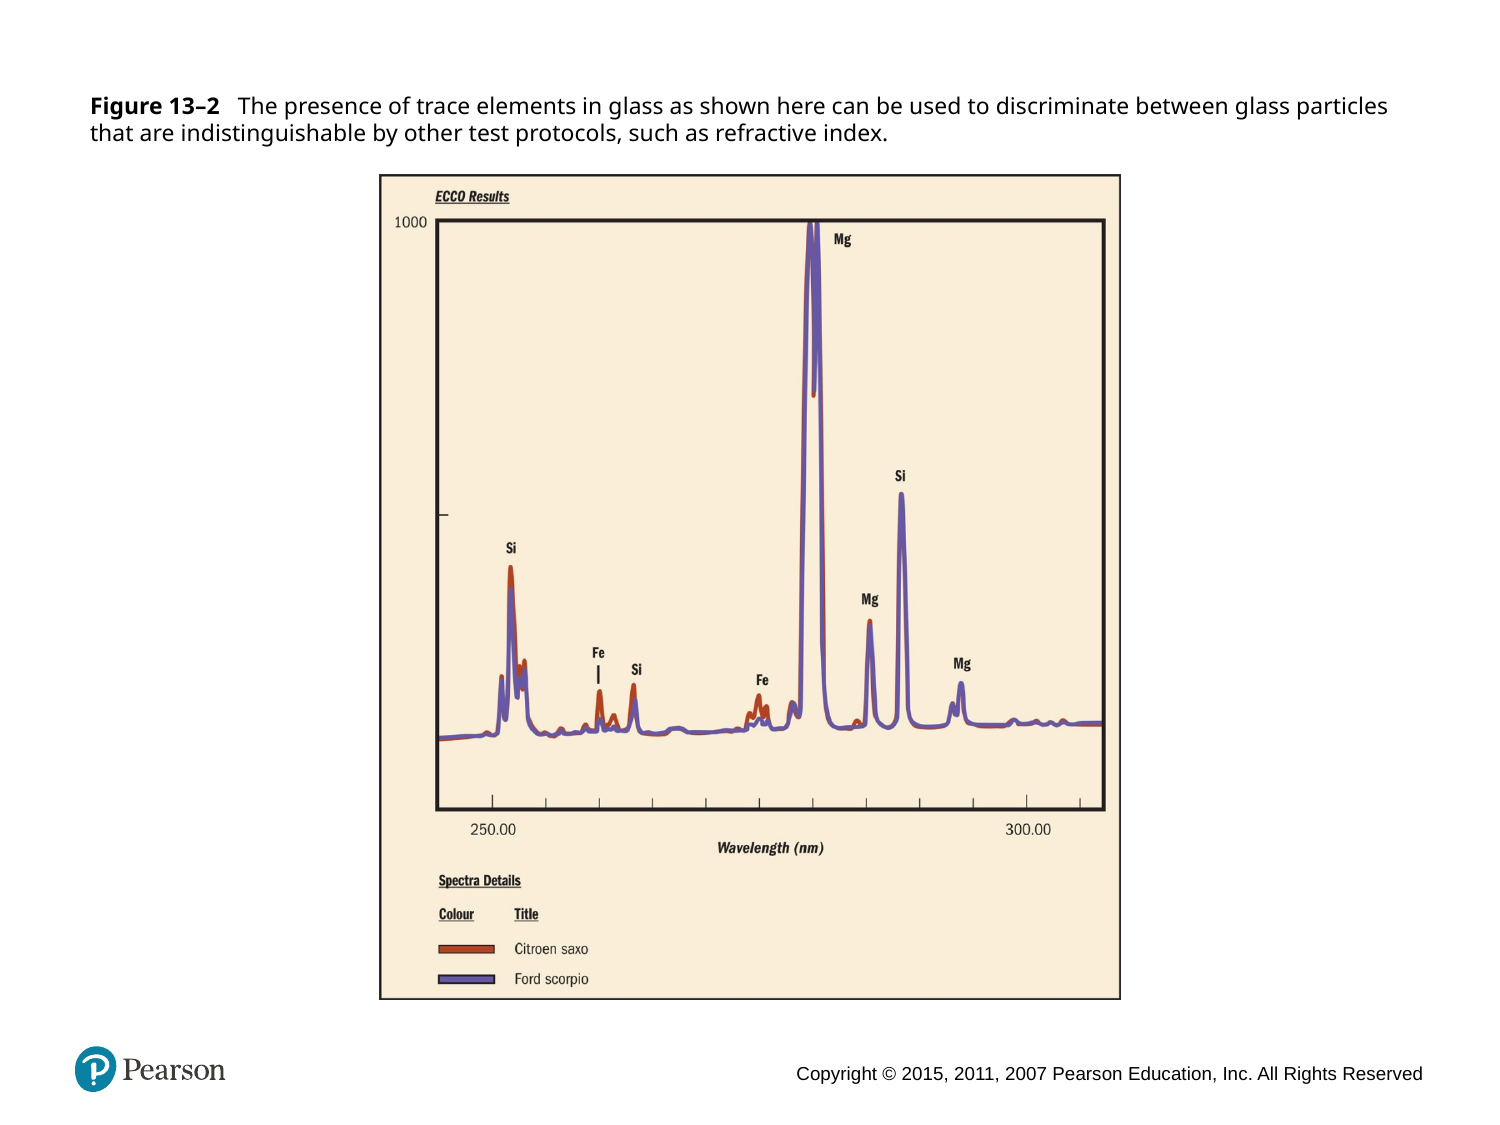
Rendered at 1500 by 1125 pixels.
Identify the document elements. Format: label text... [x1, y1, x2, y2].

picture [379, 174, 1121, 1001]
title Figure 13–2 The presence of trace elements in glass as shown here can be used to discriminate between glass particles that are indistinguishable by other test protocols, such as refractive index. [74, 62, 1426, 176]
